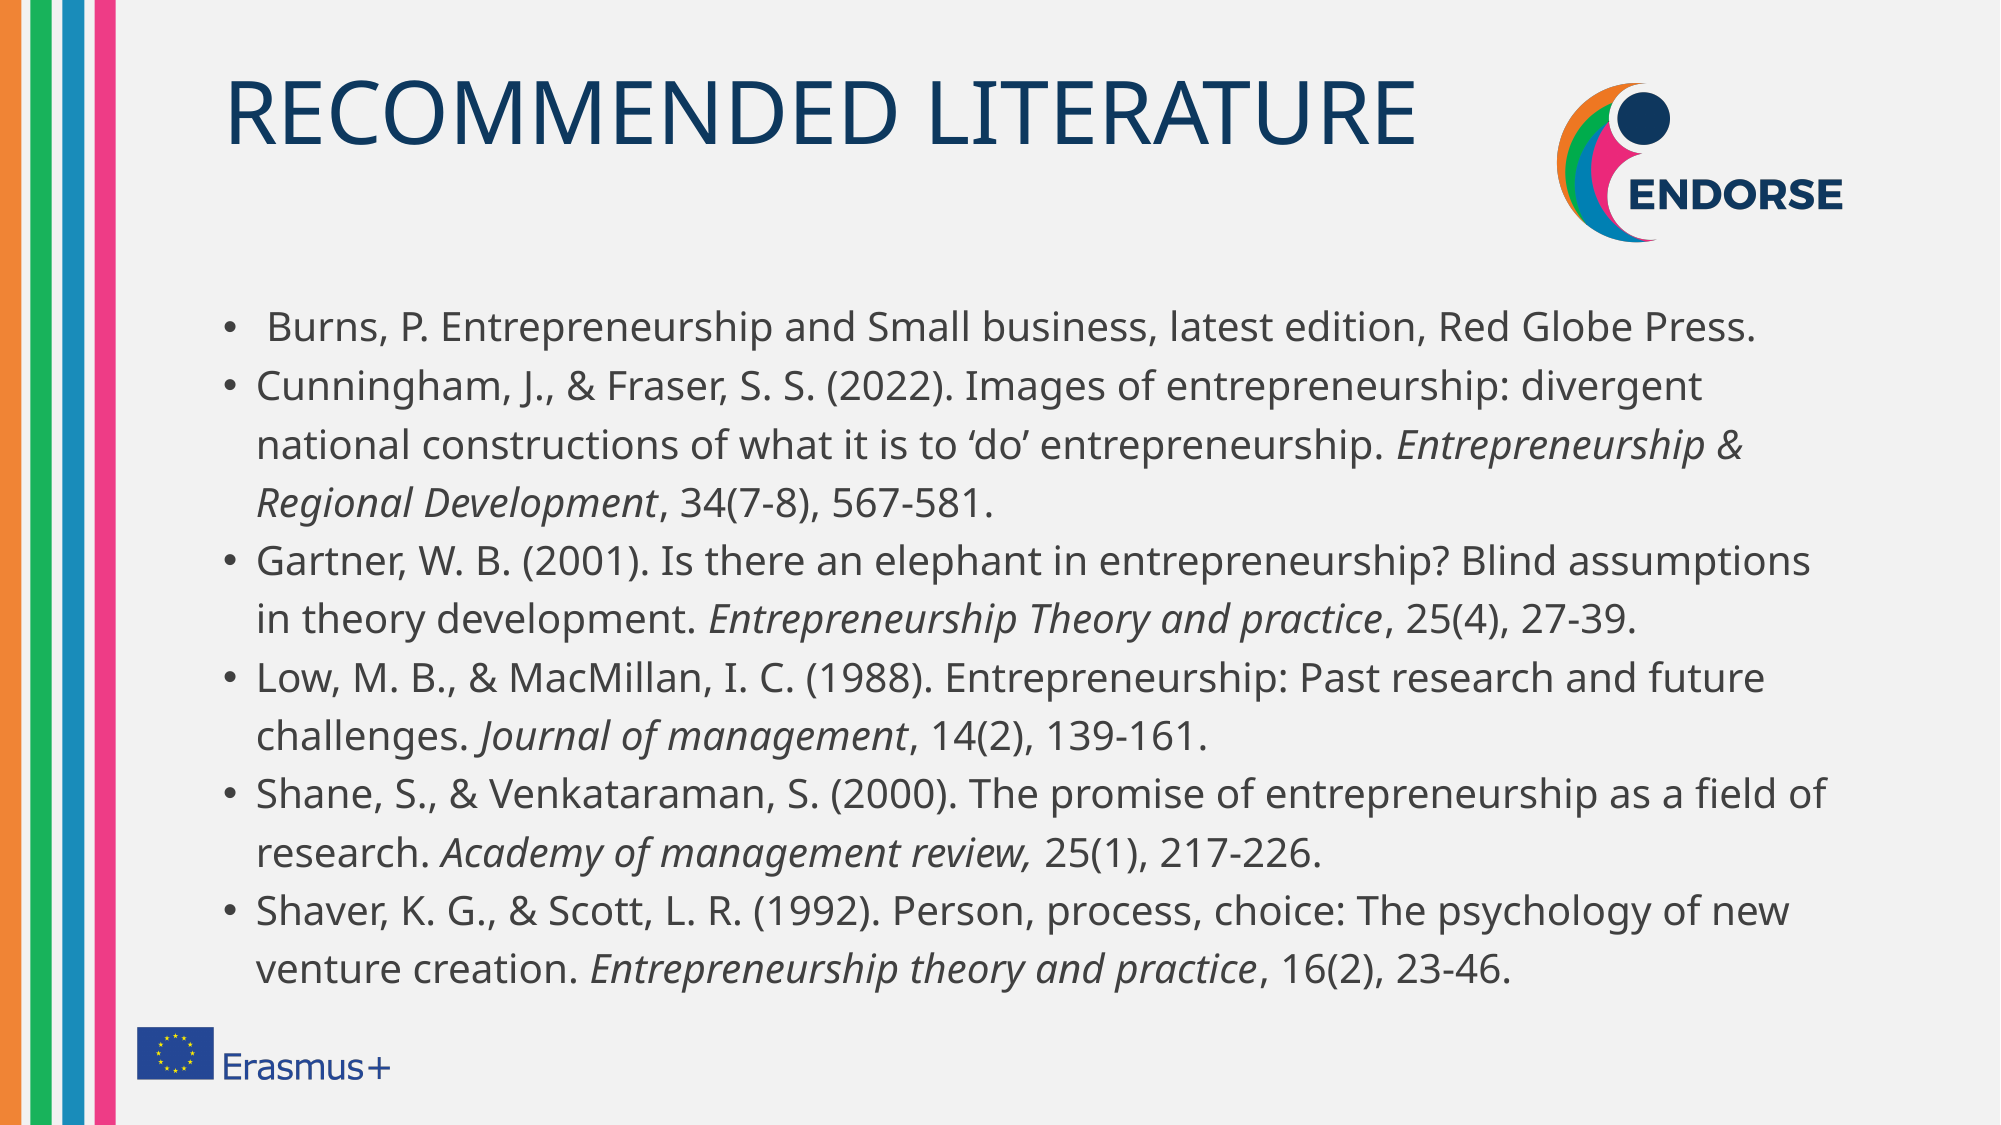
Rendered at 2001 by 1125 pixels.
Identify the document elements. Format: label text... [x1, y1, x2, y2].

title RECOMMENDED LITERATURE [208, 59, 1522, 278]
picture [1532, 59, 1863, 266]
list Burns, P. Entrepreneurship and Small business, latest edition, Red Globe Press. Cunningham, J., & Fraser, S. S. (2022). Images of entrepreneurship: divergent national constructions of what it is to ‘do’ entrepreneurship. Entrepreneurship & Regional Development, 34(7-8), 567-581. Gartner, W. B. (2001). Is there an elephant in entrepreneurship? Blind assumptions in theory development. Entrepreneurship Theory and practice, 25(4), 27-39. Low, M. B., & MacMillan, I. C. (1988). Entrepreneurship: Past research and future challenges. Journal of management, 14(2), 139-161. Shane, S., & Venkataraman, S. (2000). The promise of entrepreneurship as a field of research. Academy of management review, 25(1), 217-226. Shaver, K. G., & Scott, L. R. (1992). Person, process, choice: The psychology of new venture creation. Entrepreneurship theory and practice, 16(2), 23-46. [208, 299, 1863, 1014]
picture [137, 1027, 390, 1080]
